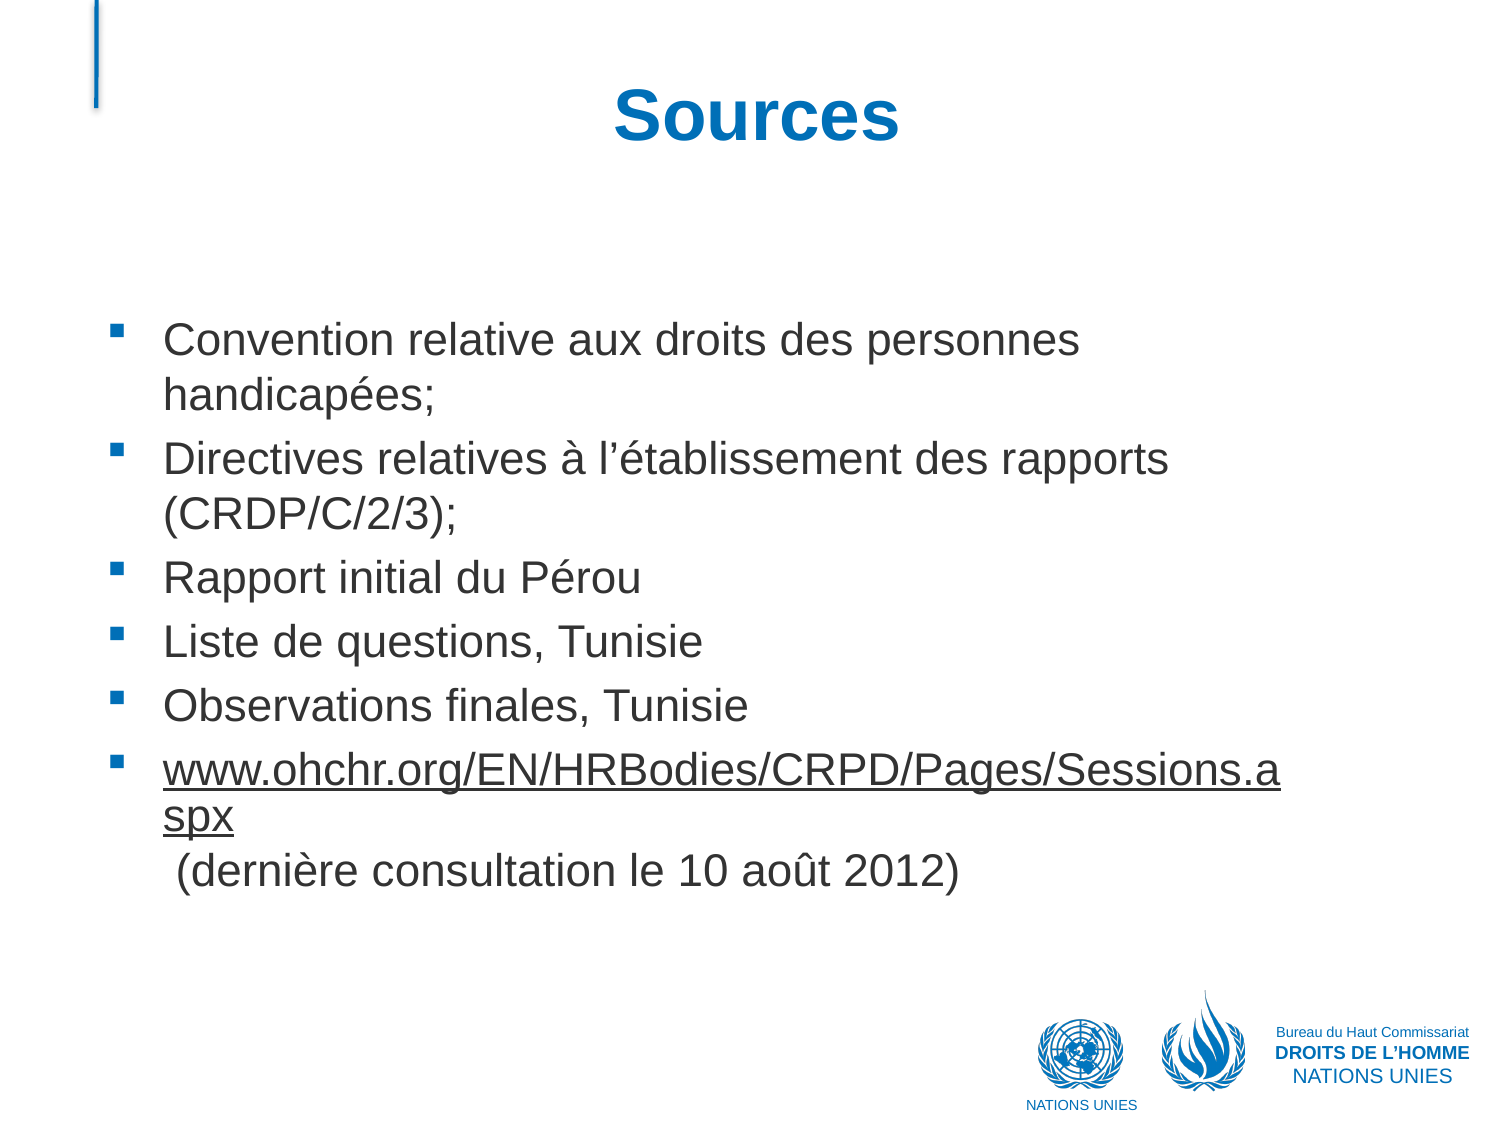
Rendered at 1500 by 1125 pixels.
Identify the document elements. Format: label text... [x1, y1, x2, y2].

picture [1037, 990, 1457, 1107]
title Sources [52, 59, 1463, 248]
text_box NATIONS UNIES [980, 1088, 1184, 1121]
text_box Bureau du Haut Commissariat DROITS DE L’HOMME NATIONS UNIES [1245, 1015, 1500, 1096]
list Convention relative aux droits des personnes handicapées; Directives relatives à l’établissement des rapports (CRDP/C/2/3); Rapport initial du Pérou Liste de questions, Tunisie Observations finales, Tunisie www.ohchr.org/EN/HRBodies/CRPD/Pages/Sessions.aspx (dernière consultation le 10 août 2012) [91, 301, 1319, 813]
